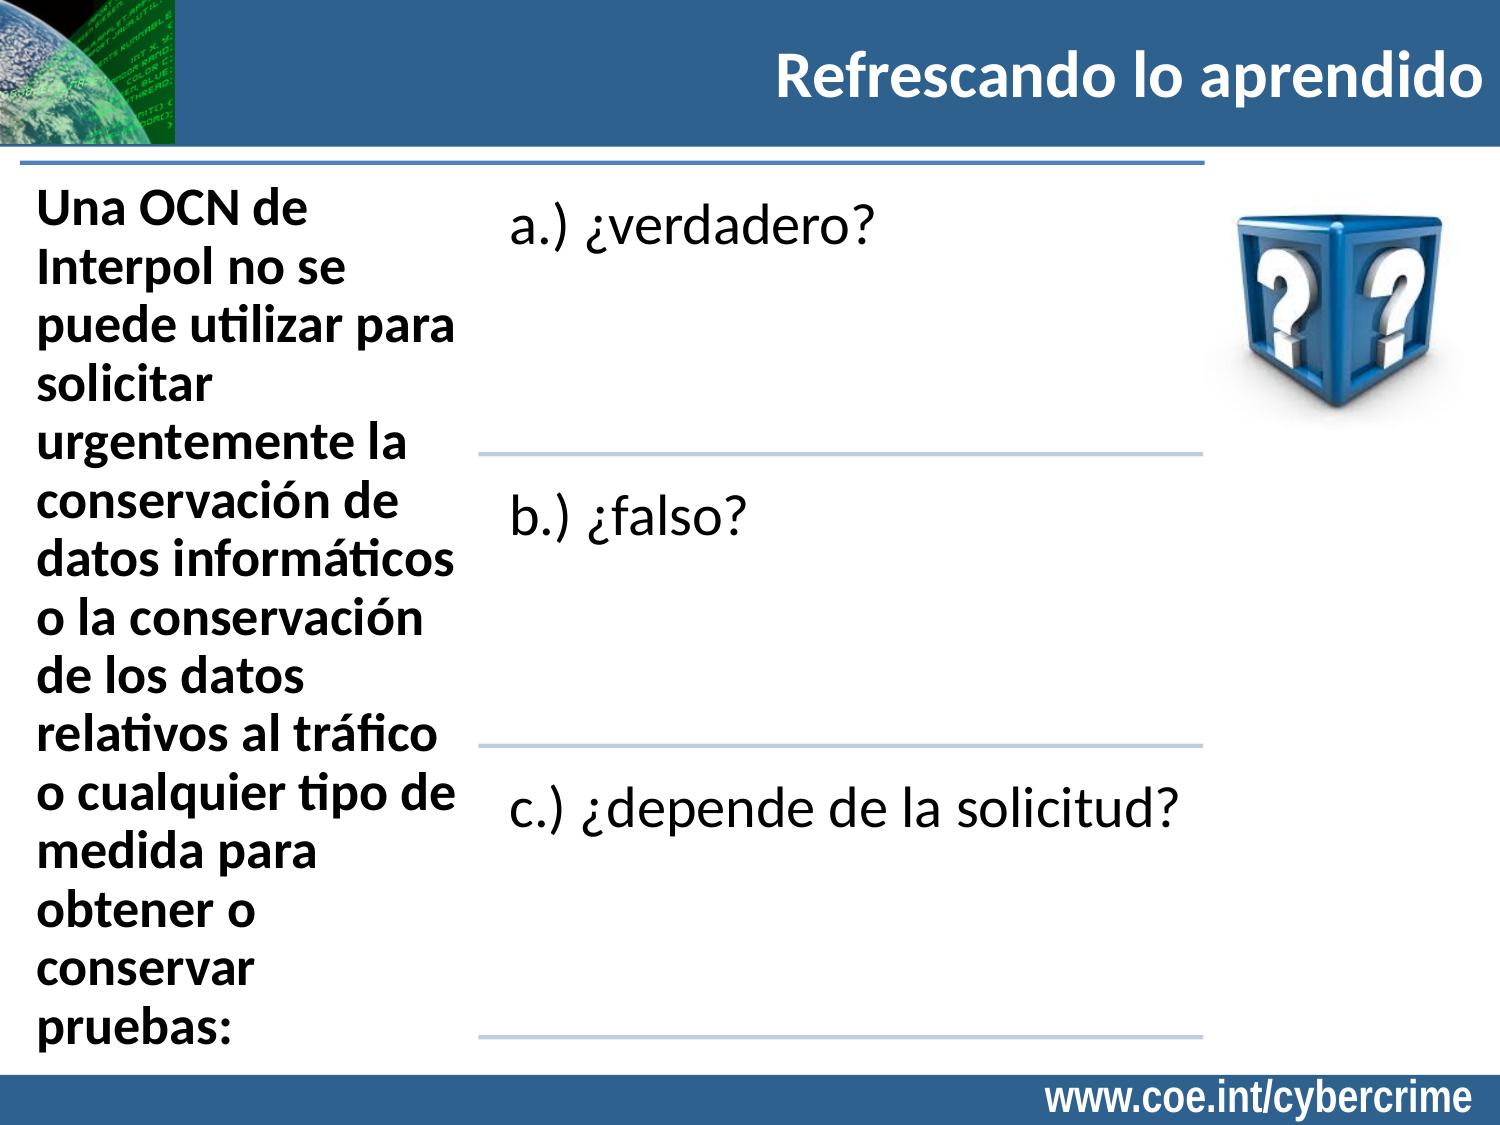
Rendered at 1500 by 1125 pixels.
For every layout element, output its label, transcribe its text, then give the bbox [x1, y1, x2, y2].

text_box Refrescando lo aprendido [177, 0, 1500, 149]
text_box www.coe.int/cybercrime [1030, 1059, 1500, 1125]
picture [1189, 154, 1481, 445]
picture [0, 0, 175, 144]
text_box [19, 162, 1205, 1052]
text_box [0, 1073, 1030, 1125]
